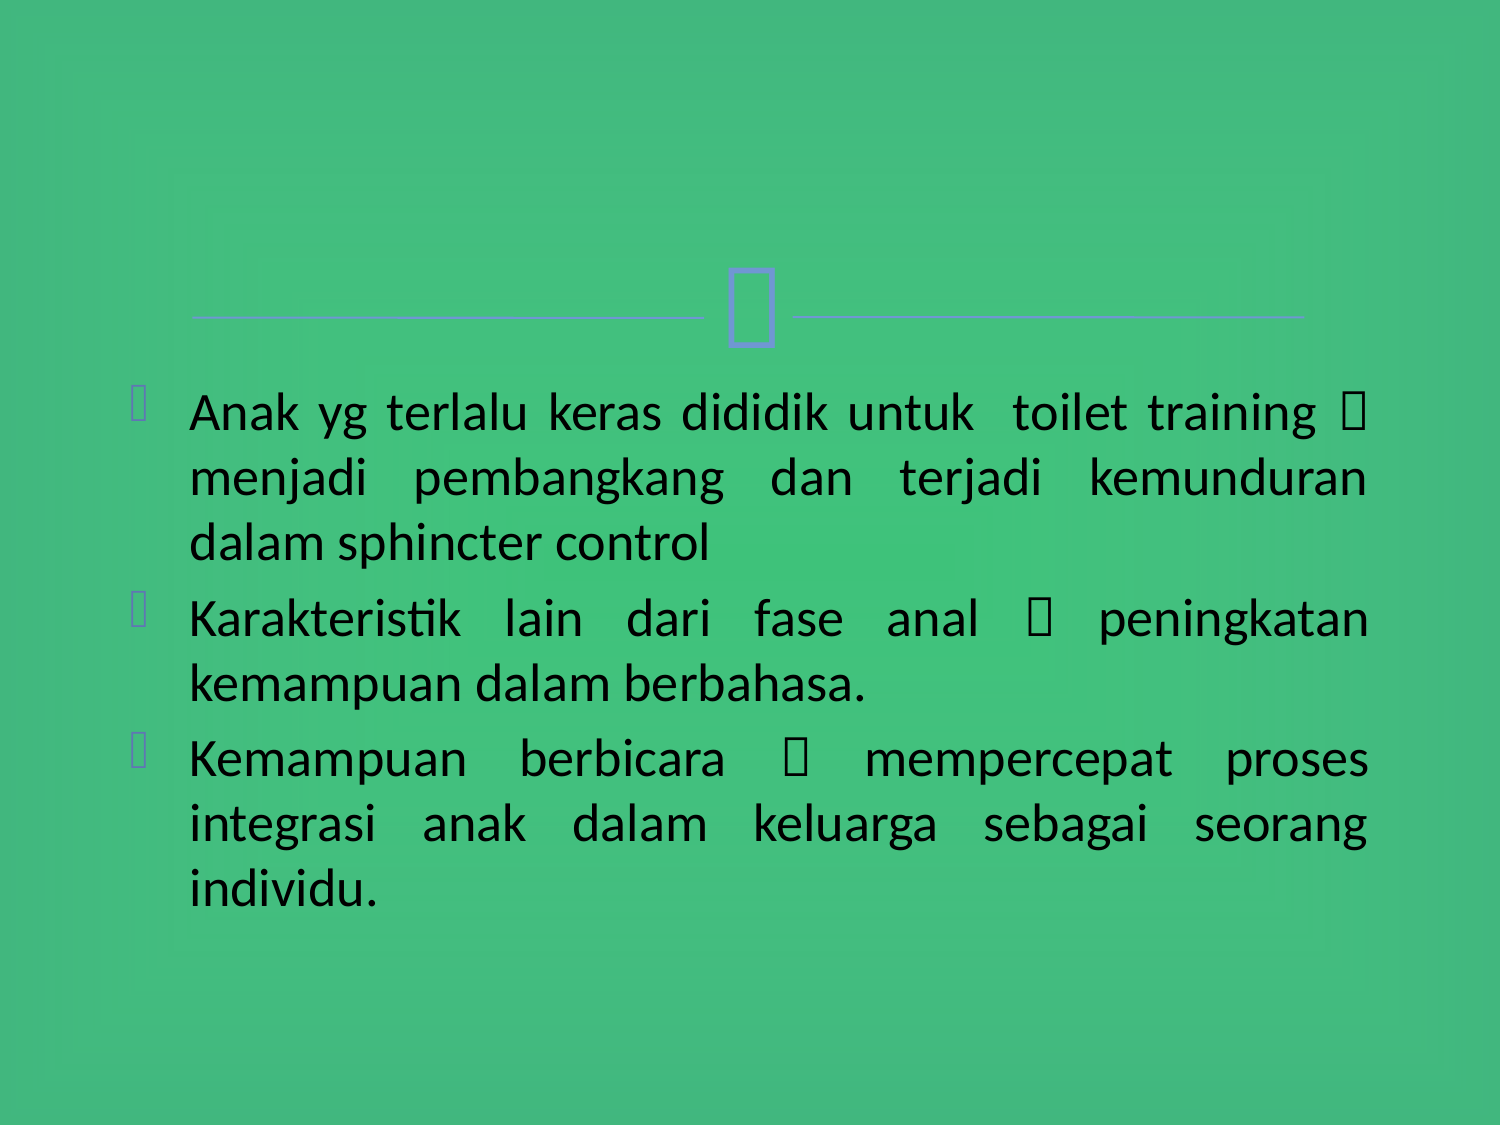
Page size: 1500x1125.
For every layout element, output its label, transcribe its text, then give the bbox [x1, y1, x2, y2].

list Anak yg terlalu keras dididik untuk toilet training  menjadi pembangkang dan terjadi kemunduran dalam sphincter control Karakteristik lain dari fase anal  peningkatan kemampuan dalam berbahasa. Kemampuan berbicara  mempercepat proses integrasi anak dalam keluarga sebagai seorang individu. [114, 368, 1386, 1005]
